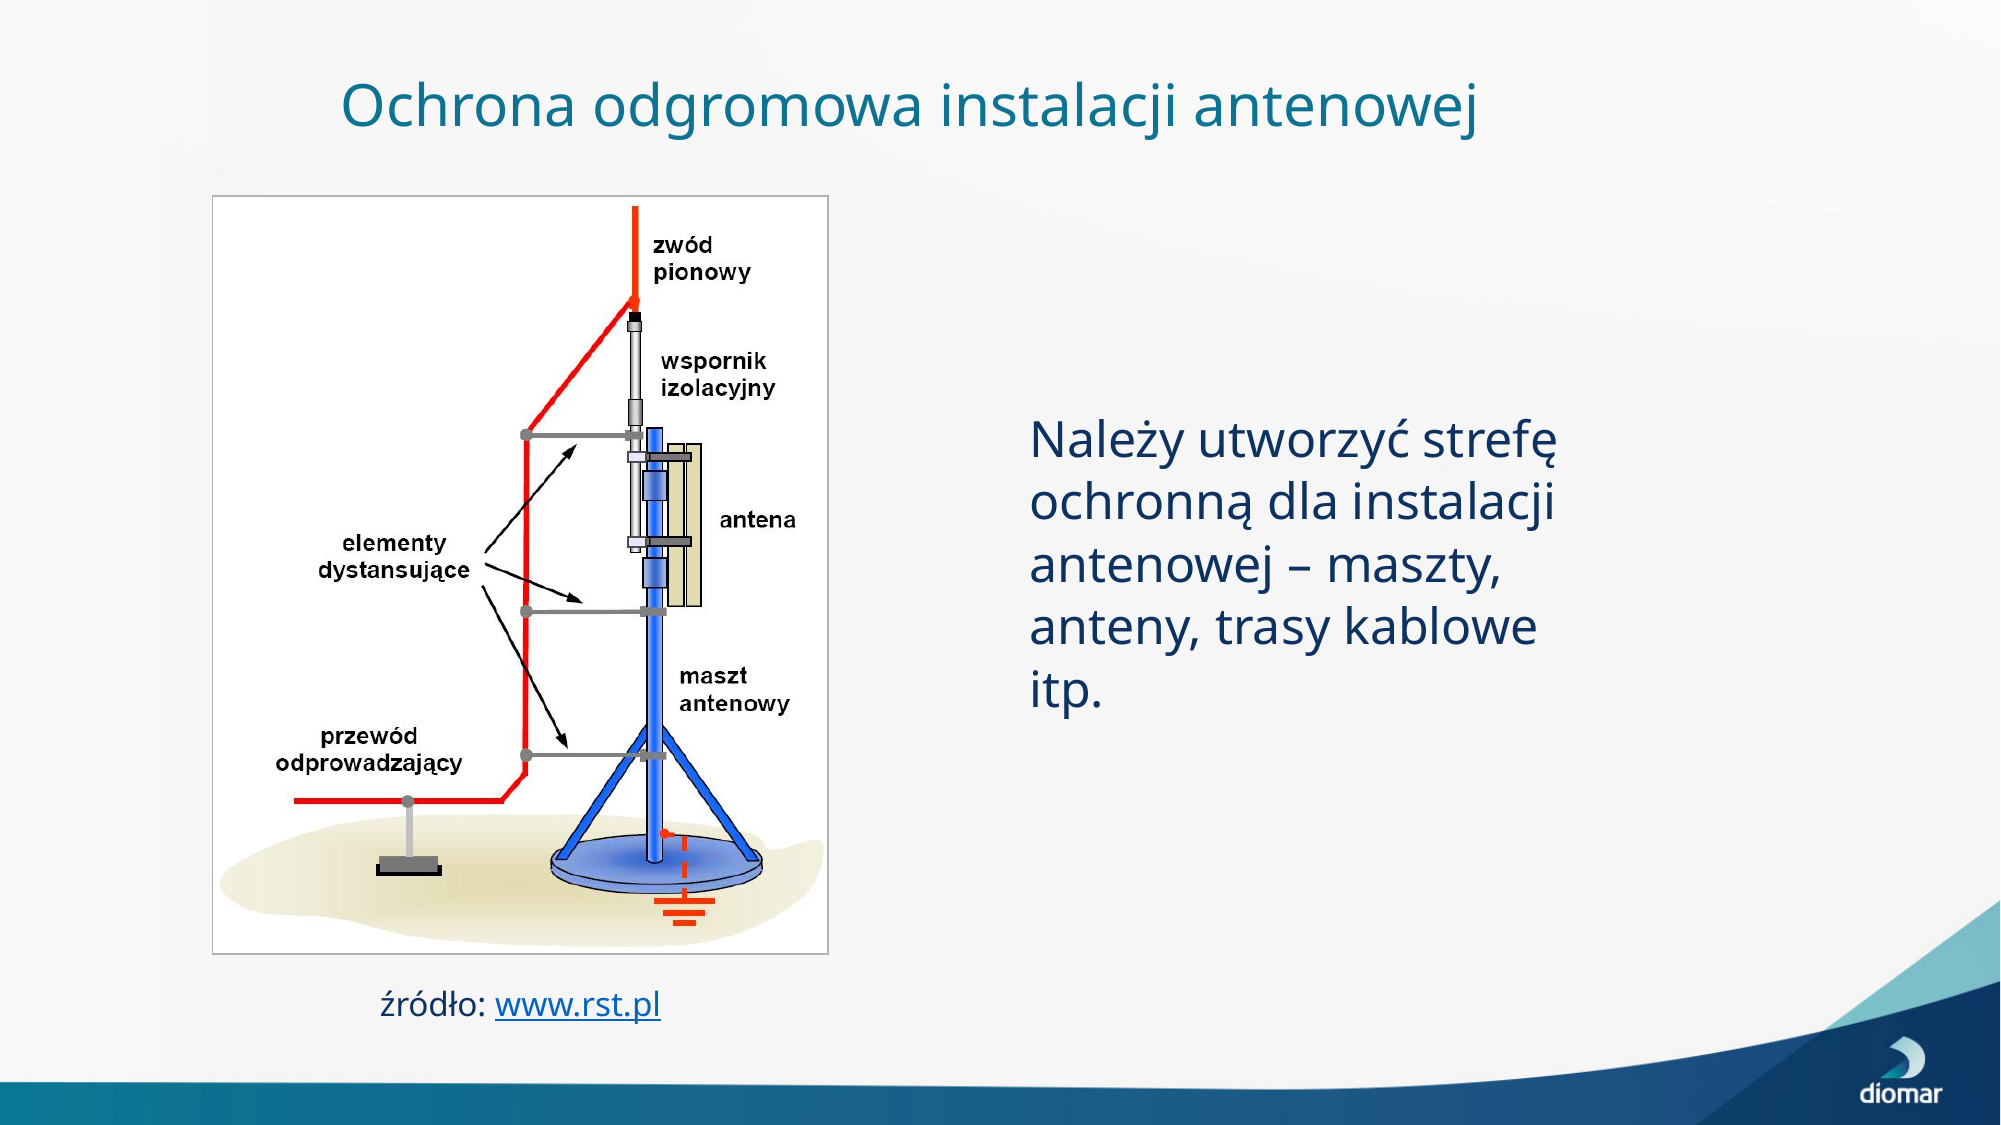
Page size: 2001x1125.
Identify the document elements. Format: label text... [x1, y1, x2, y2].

picture [0, 0, 2001, 1125]
text_box źródło: www.rst.pl [213, 955, 828, 1042]
title Ochrona odgromowa instalacji antenowej [325, 61, 1551, 155]
text_box Należy utworzyć strefę ochronną dla instalacji antenowej – maszty, anteny, trasy kablowe itp. [1014, 397, 1602, 691]
